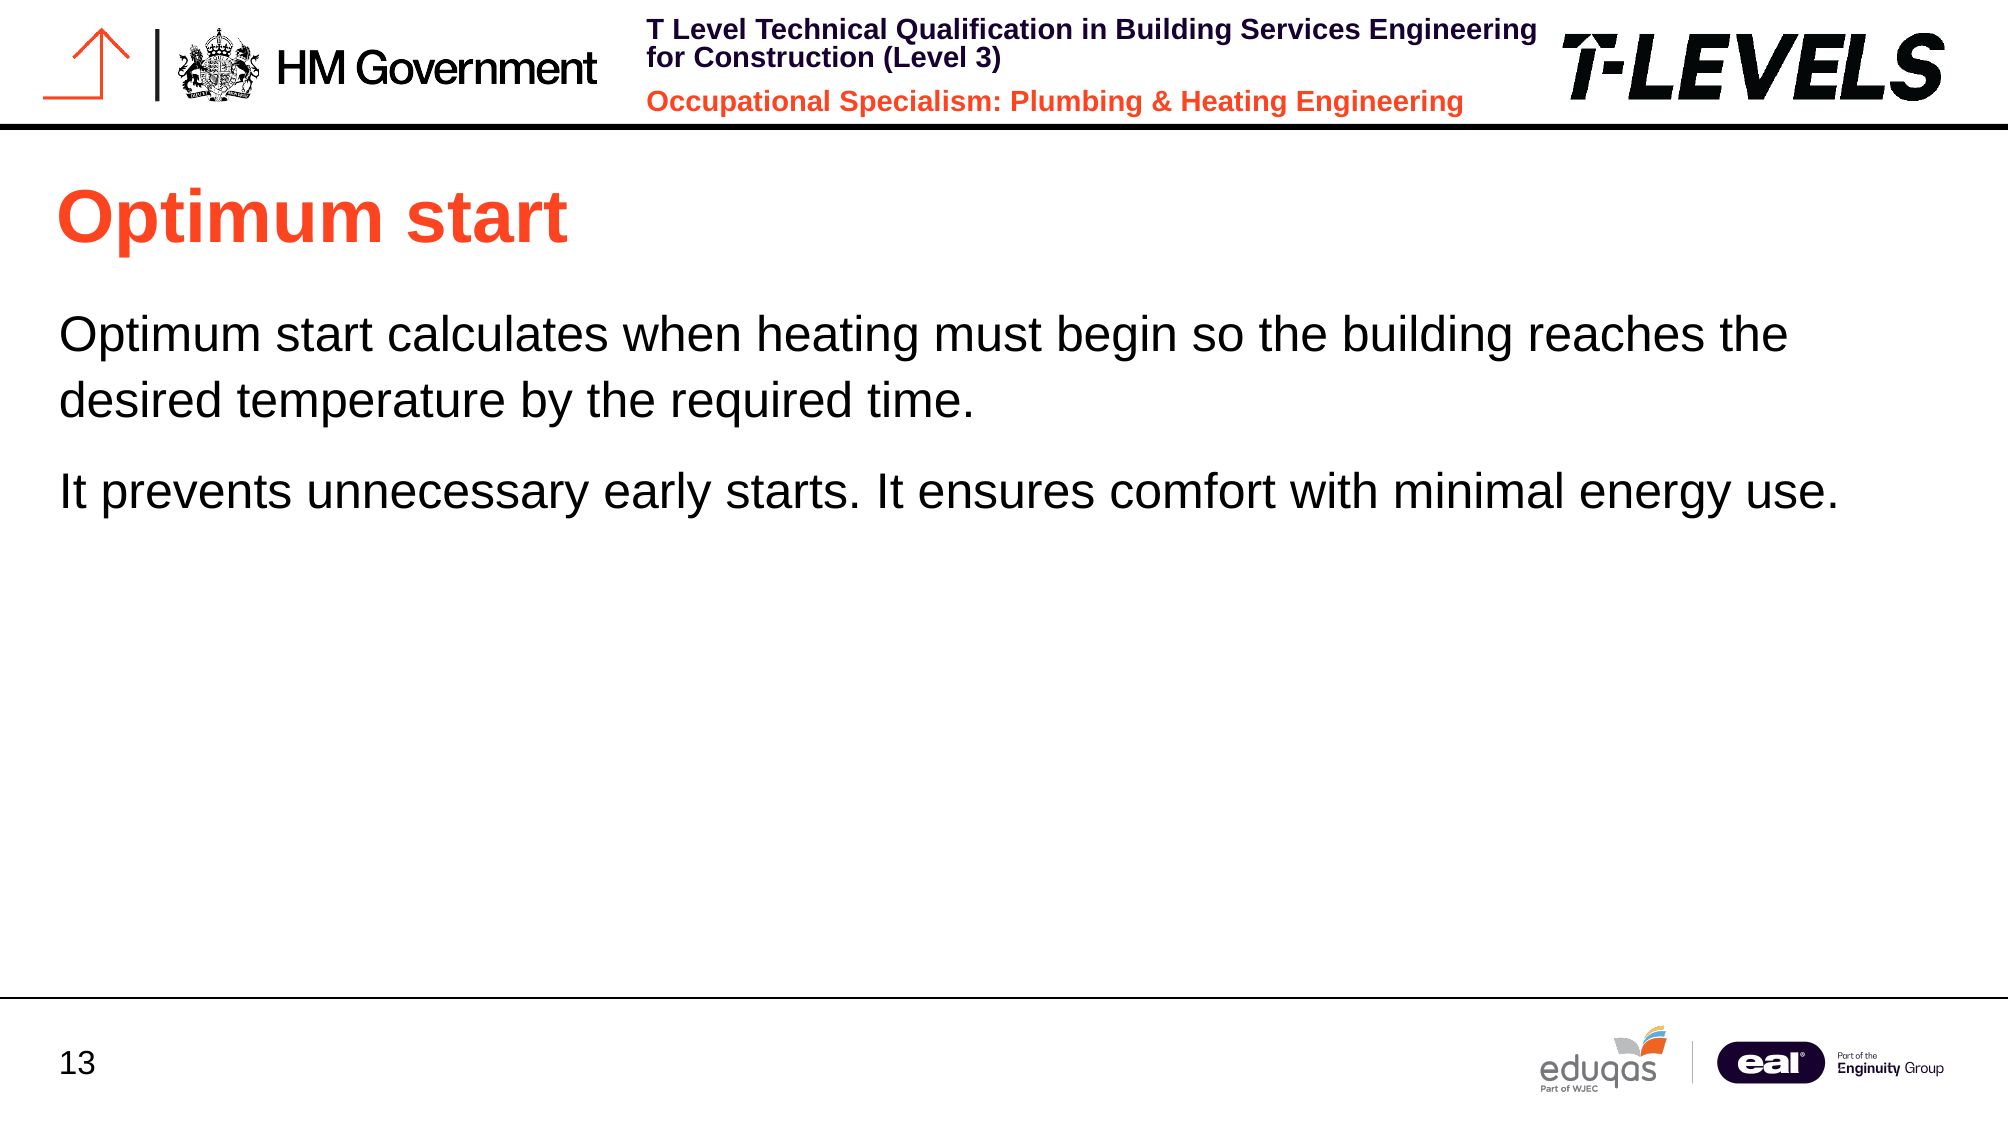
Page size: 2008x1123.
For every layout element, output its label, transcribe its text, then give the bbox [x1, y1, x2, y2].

title Optimum start [41, 111, 1949, 314]
picture [38, 27, 136, 100]
picture [155, 28, 597, 102]
picture [1543, 25, 1964, 108]
list Optimum start calculates when heating must begin so the building reaches the desired temperature by the required time. It prevents unnecessary early starts. It ensures comfort with minimal energy use. [59, 295, 1870, 901]
picture [1535, 1021, 1949, 1097]
